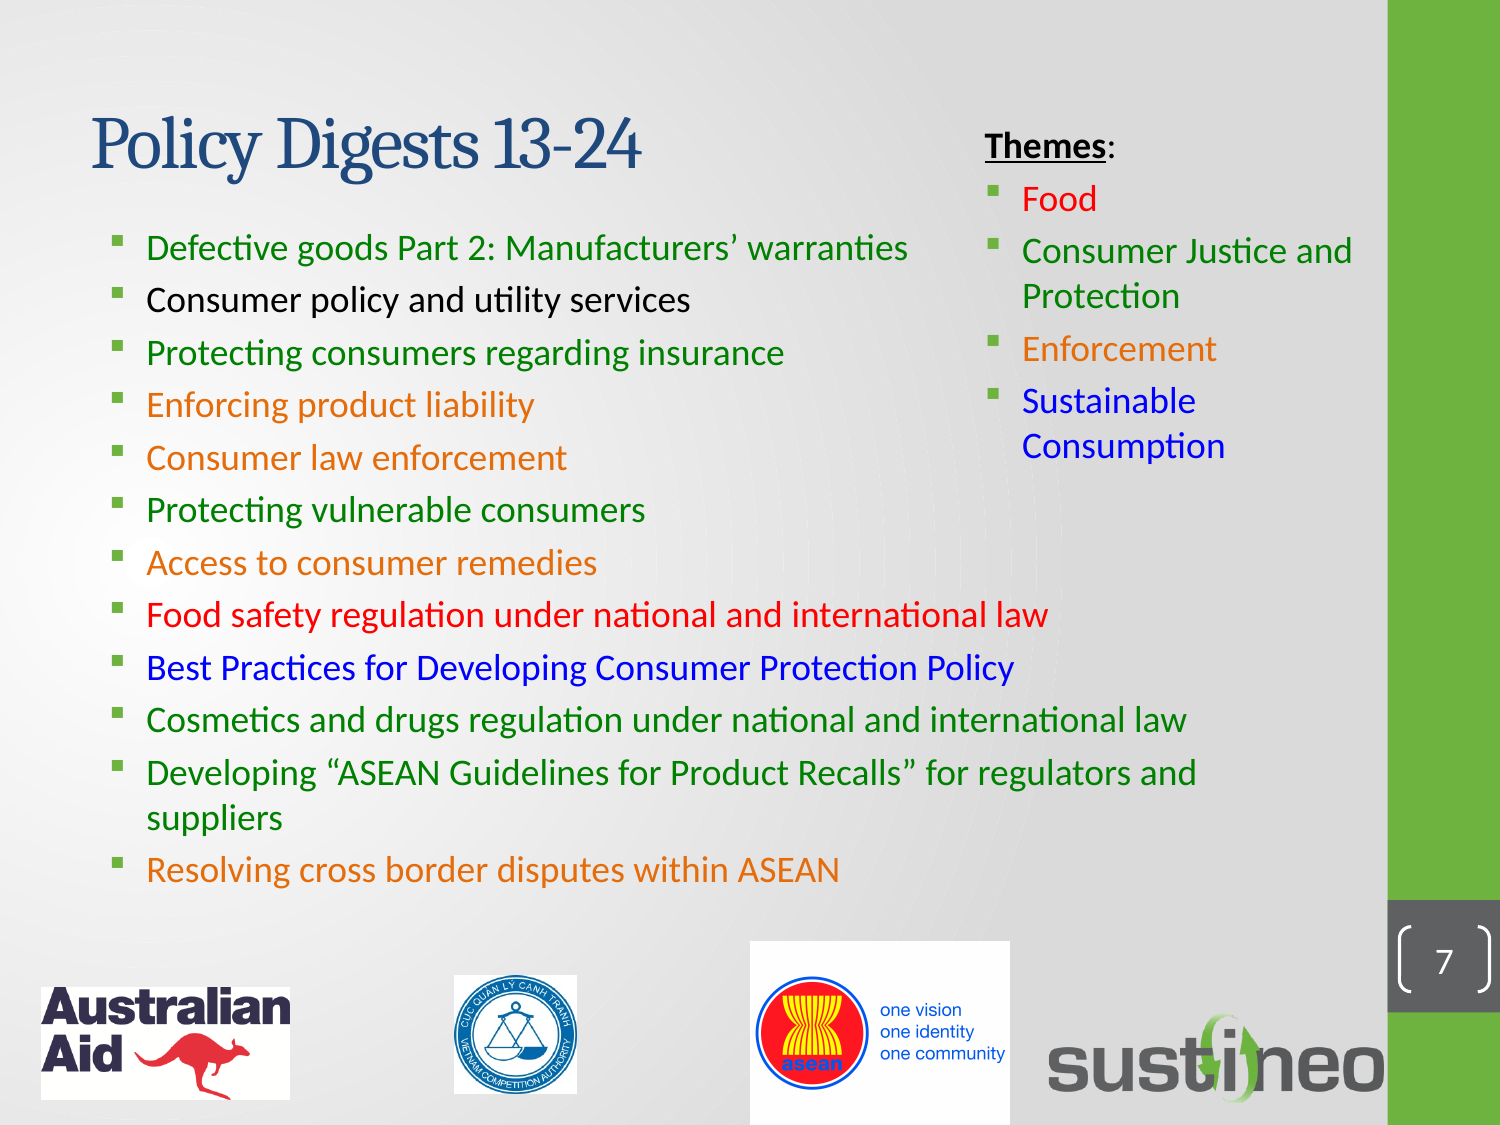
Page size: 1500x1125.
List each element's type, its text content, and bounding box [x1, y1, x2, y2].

picture [454, 974, 578, 1095]
title Policy Digests 13-24 [75, 45, 1325, 215]
list Defective goods Part 2: Manufacturers’ warranties Consumer policy and utility services Protecting consumers regarding insurance Enforcing product liability Consumer law enforcement Protecting vulnerable consumers Access to consumer remedies Food safety regulation under national and international law Best Practices for Developing Consumer Protection Policy Cosmetics and drugs regulation under national and international law Developing “ASEAN Guidelines for Product Recalls” for regulators and suppliers Resolving cross border disputes within ASEAN [75, 215, 1325, 882]
picture [749, 941, 1011, 1125]
picture [40, 987, 290, 1101]
slide_number 7 [1397, 925, 1492, 994]
picture [1048, 1013, 1384, 1103]
text_box Themes: Food Consumer Justice and Protection Enforcement Sustainable Consumption [950, 113, 1388, 492]
